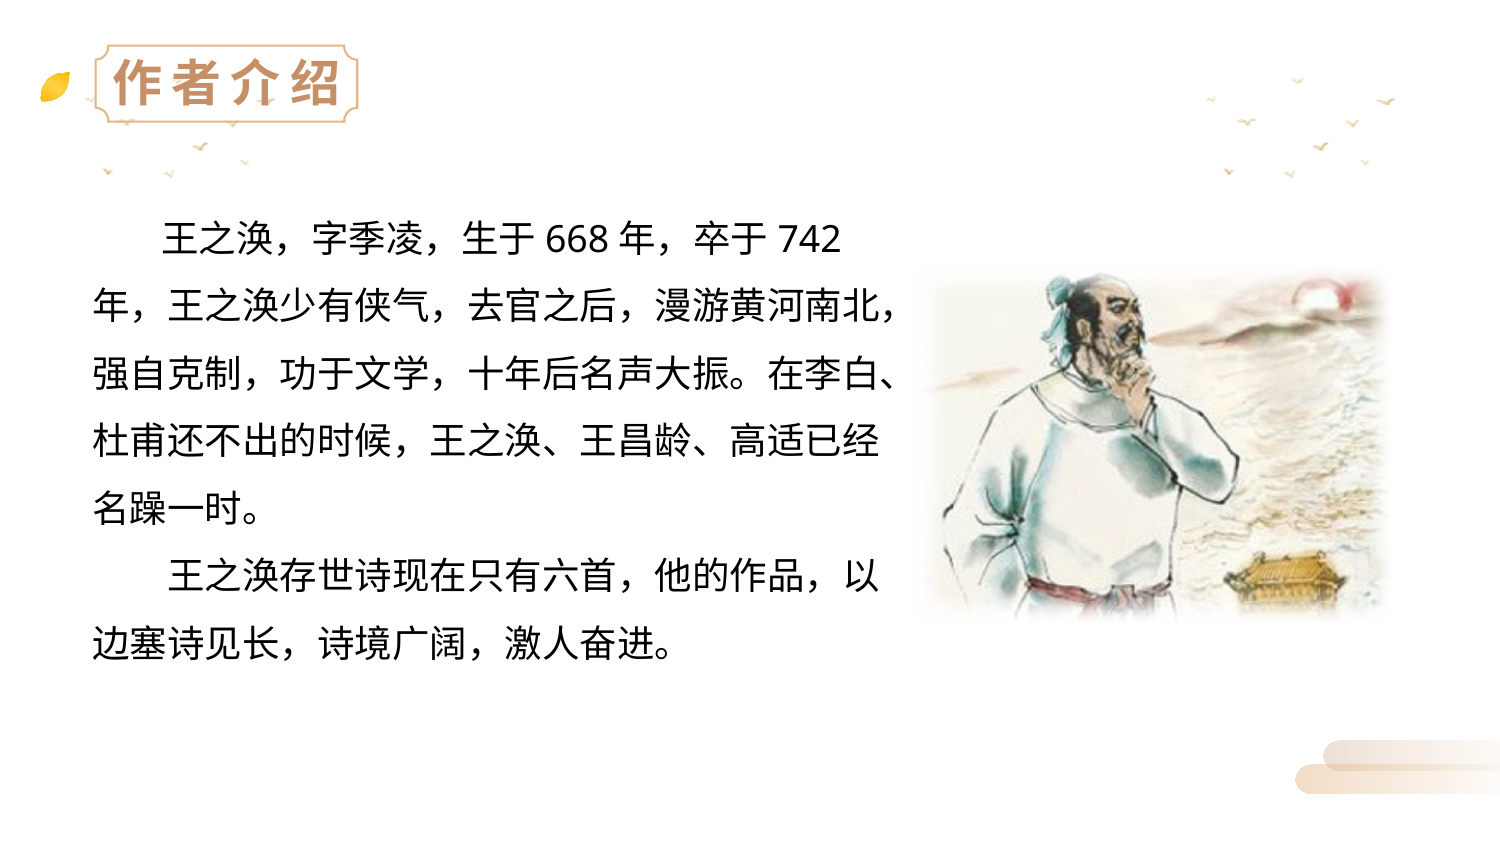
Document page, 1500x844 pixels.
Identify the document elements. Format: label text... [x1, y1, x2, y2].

text_box 王之涣，字季凌，生于668年，卒于742年，王之涣少有侠气，去官之后，漫游黄河南北，强自克制，功于文学，十年后名声大振。在李白、杜甫还不出的时候，王之涣、王昌龄、高适已经名躁一时。 王之涣存世诗现在只有六首，他的作品，以边塞诗见长，诗境广阔，激人奋进。 [81, 186, 899, 671]
picture [912, 263, 1394, 625]
text_box 作者介绍 [112, 51, 341, 112]
